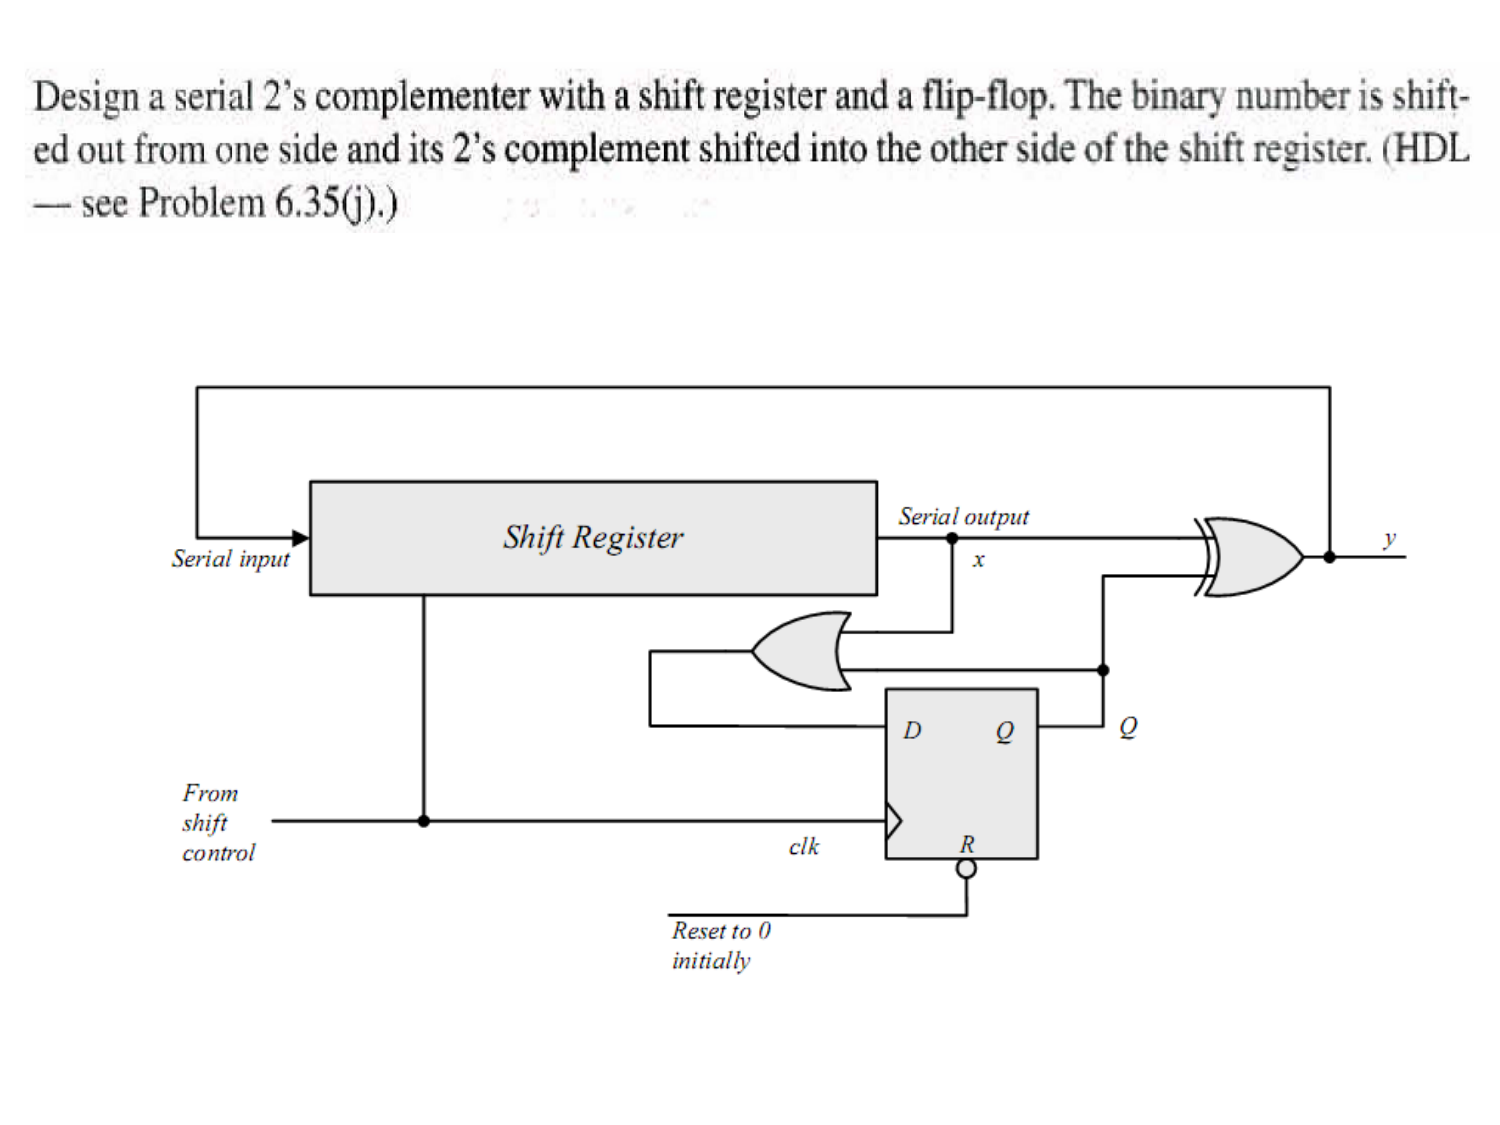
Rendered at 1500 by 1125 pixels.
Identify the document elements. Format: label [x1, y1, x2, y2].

picture [149, 362, 1432, 990]
picture [24, 62, 1500, 234]
